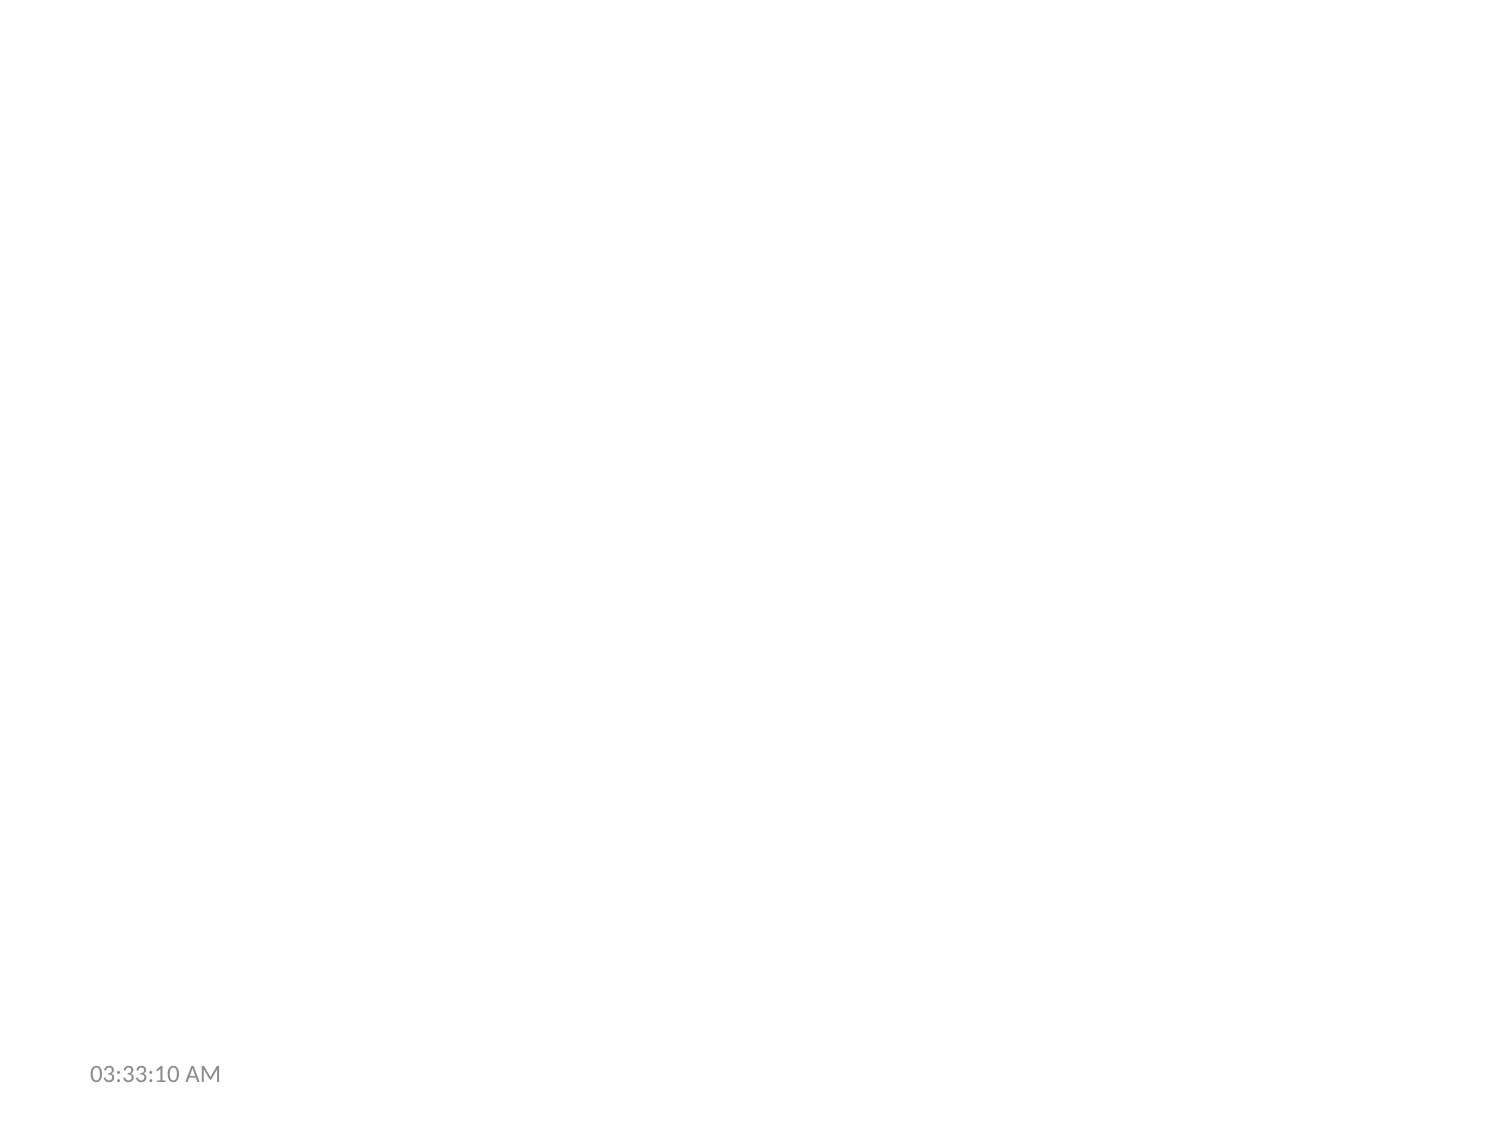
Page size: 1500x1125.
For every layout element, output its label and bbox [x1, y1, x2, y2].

slide_number [75, 1042, 425, 1103]
